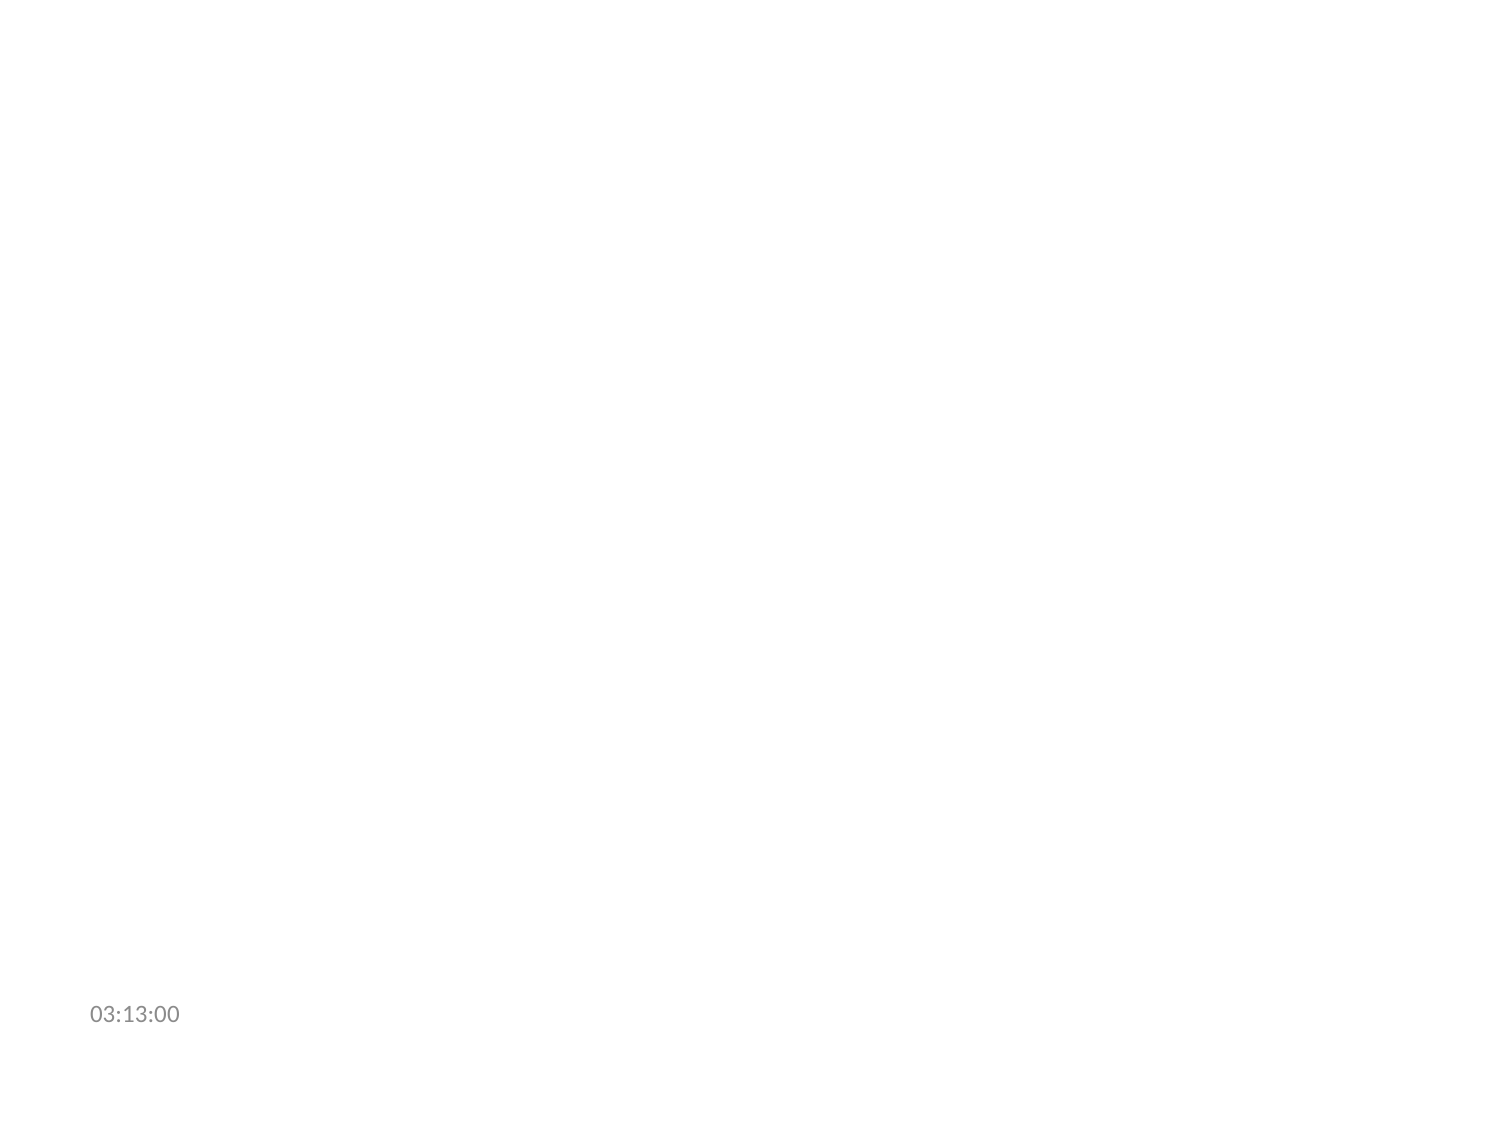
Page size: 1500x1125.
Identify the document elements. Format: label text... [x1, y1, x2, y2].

text_box 15:35:09 [75, 982, 425, 1043]
